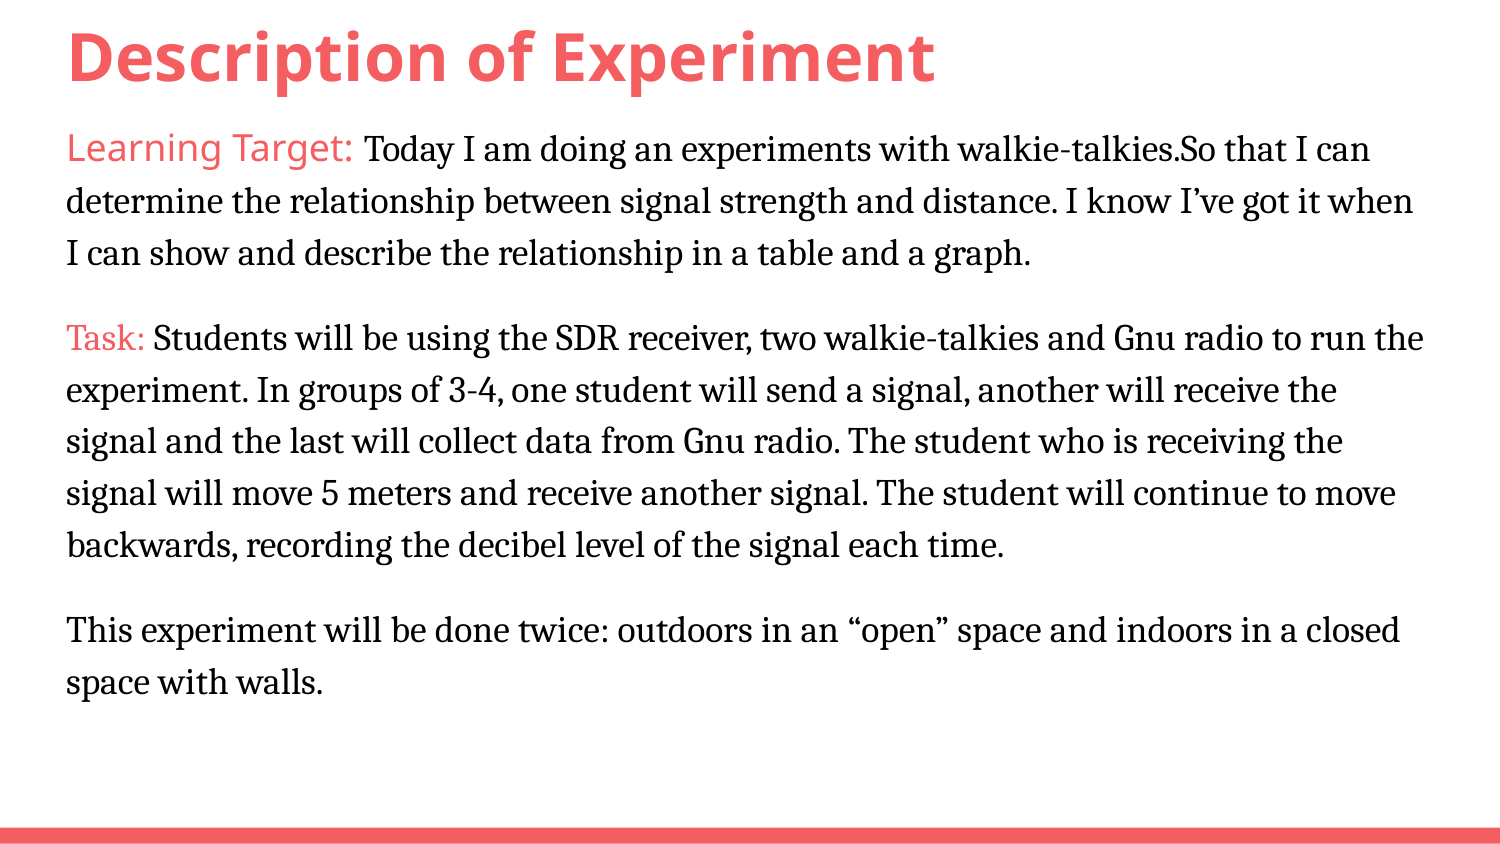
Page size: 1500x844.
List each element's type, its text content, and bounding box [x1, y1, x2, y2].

list Learning Target: Today I am doing an experiments with walkie-talkies.So that I can determine the relationship between signal strength and distance. I know I’ve got it when I can show and describe the relationship in a table and a graph. Task: Students will be using the SDR receiver, two walkie-talkies and Gnu radio to run the experiment. In groups of 3-4, one student will send a signal, another will receive the signal and the last will collect data from Gnu radio. The student who is receiving the signal will move 5 meters and receive another signal. The student will continue to move backwards, recording the decibel level of the signal each time. This experiment will be done twice: outdoors in an “open” space and indoors in a closed space with walls. [51, 102, 1449, 664]
title Description of Experiment [51, 0, 1449, 102]
